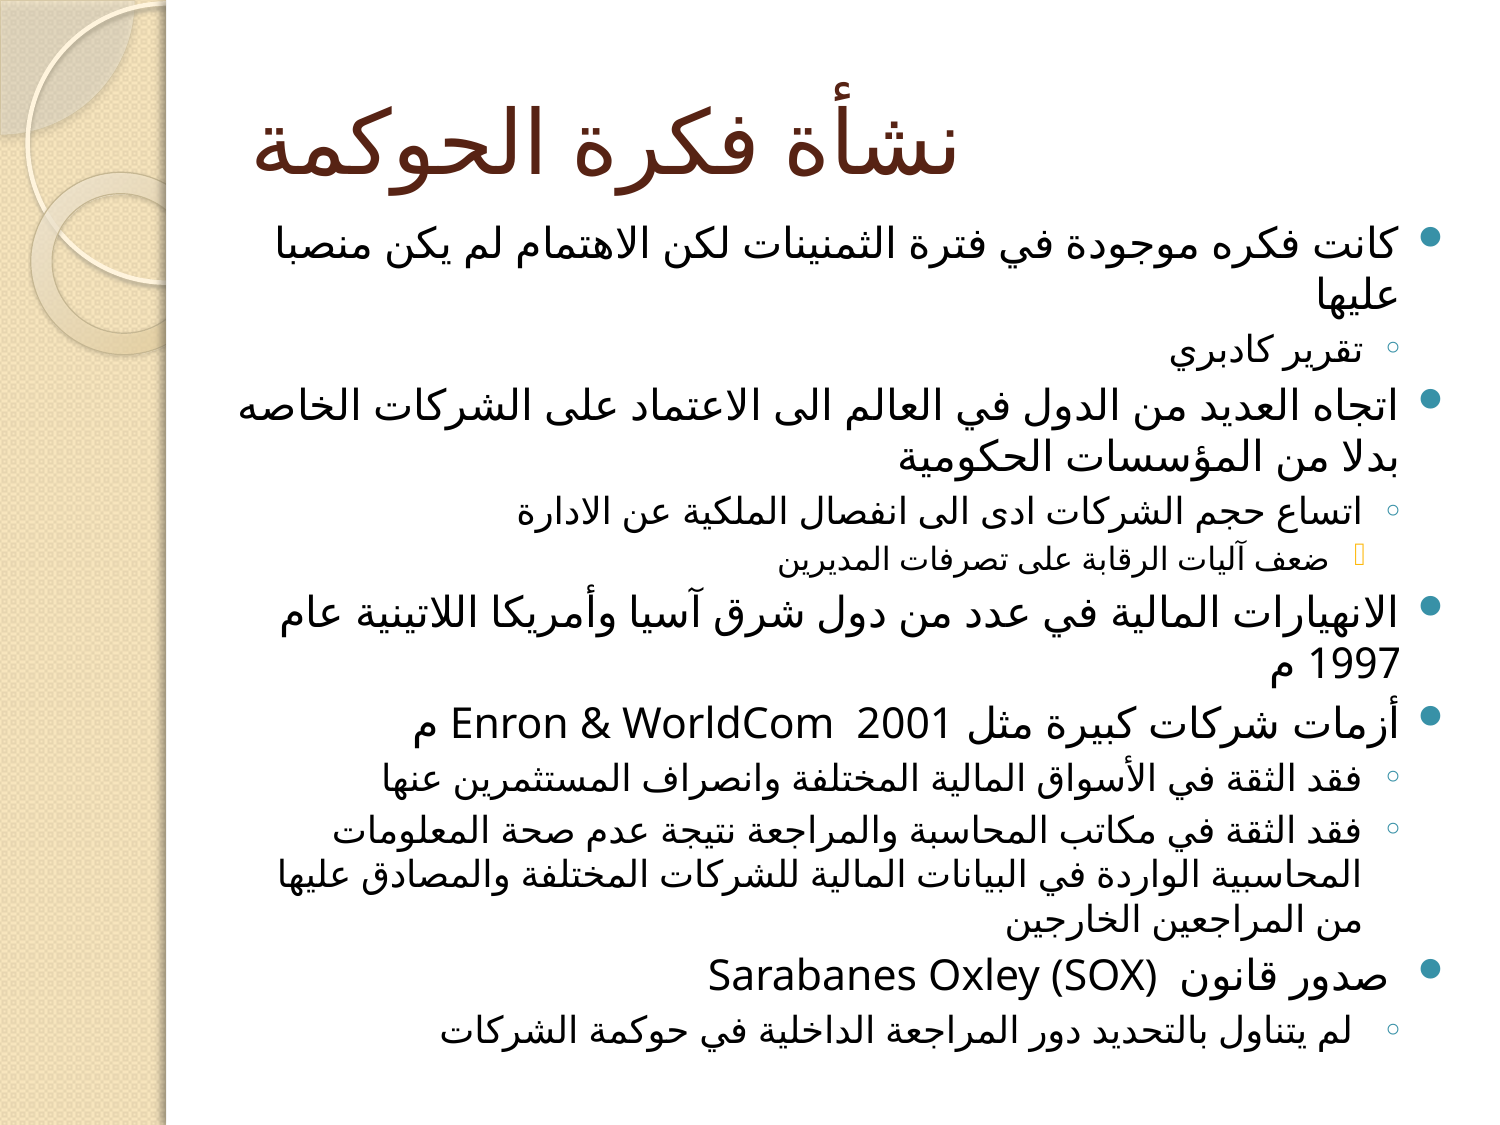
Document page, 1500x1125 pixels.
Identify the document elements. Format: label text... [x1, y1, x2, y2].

list كانت فكره موجودة في فترة الثمنينات لكن الاهتمام لم يكن منصبا عليها تقرير كادبري اتجاه العديد من الدول في العالم الى الاعتماد على الشركات الخاصه بدلا من المؤسسات الحكومية اتساع حجم الشركات ادى الى انفصال الملكية عن الادارة ضعف آليات الرقابة على تصرفات المديرين الانهيارات المالية في عدد من دول شرق آسيا وأمريكا اللاتينية عام 1997 م أزمات شركات كبيرة مثل Enron & WorldCom 2001 م فقد الثقة في الأسواق المالية المختلفة وانصراف المستثمرين عنها فقد الثقة في مكاتب المحاسبة والمراجعة نتيجة عدم صحة المعلومات المحاسبية الواردة في البيانات المالية للشركات المختلفة والمصادق عليها من المراجعين الخارجين صدور قانون Sarabanes Oxley (SOX) لم يتناول بالتحديد دور المراجعة الداخلية في حوكمة الشركات [206, 208, 1466, 1071]
title نشأة فكرة الحوكمة [235, 45, 1466, 208]
